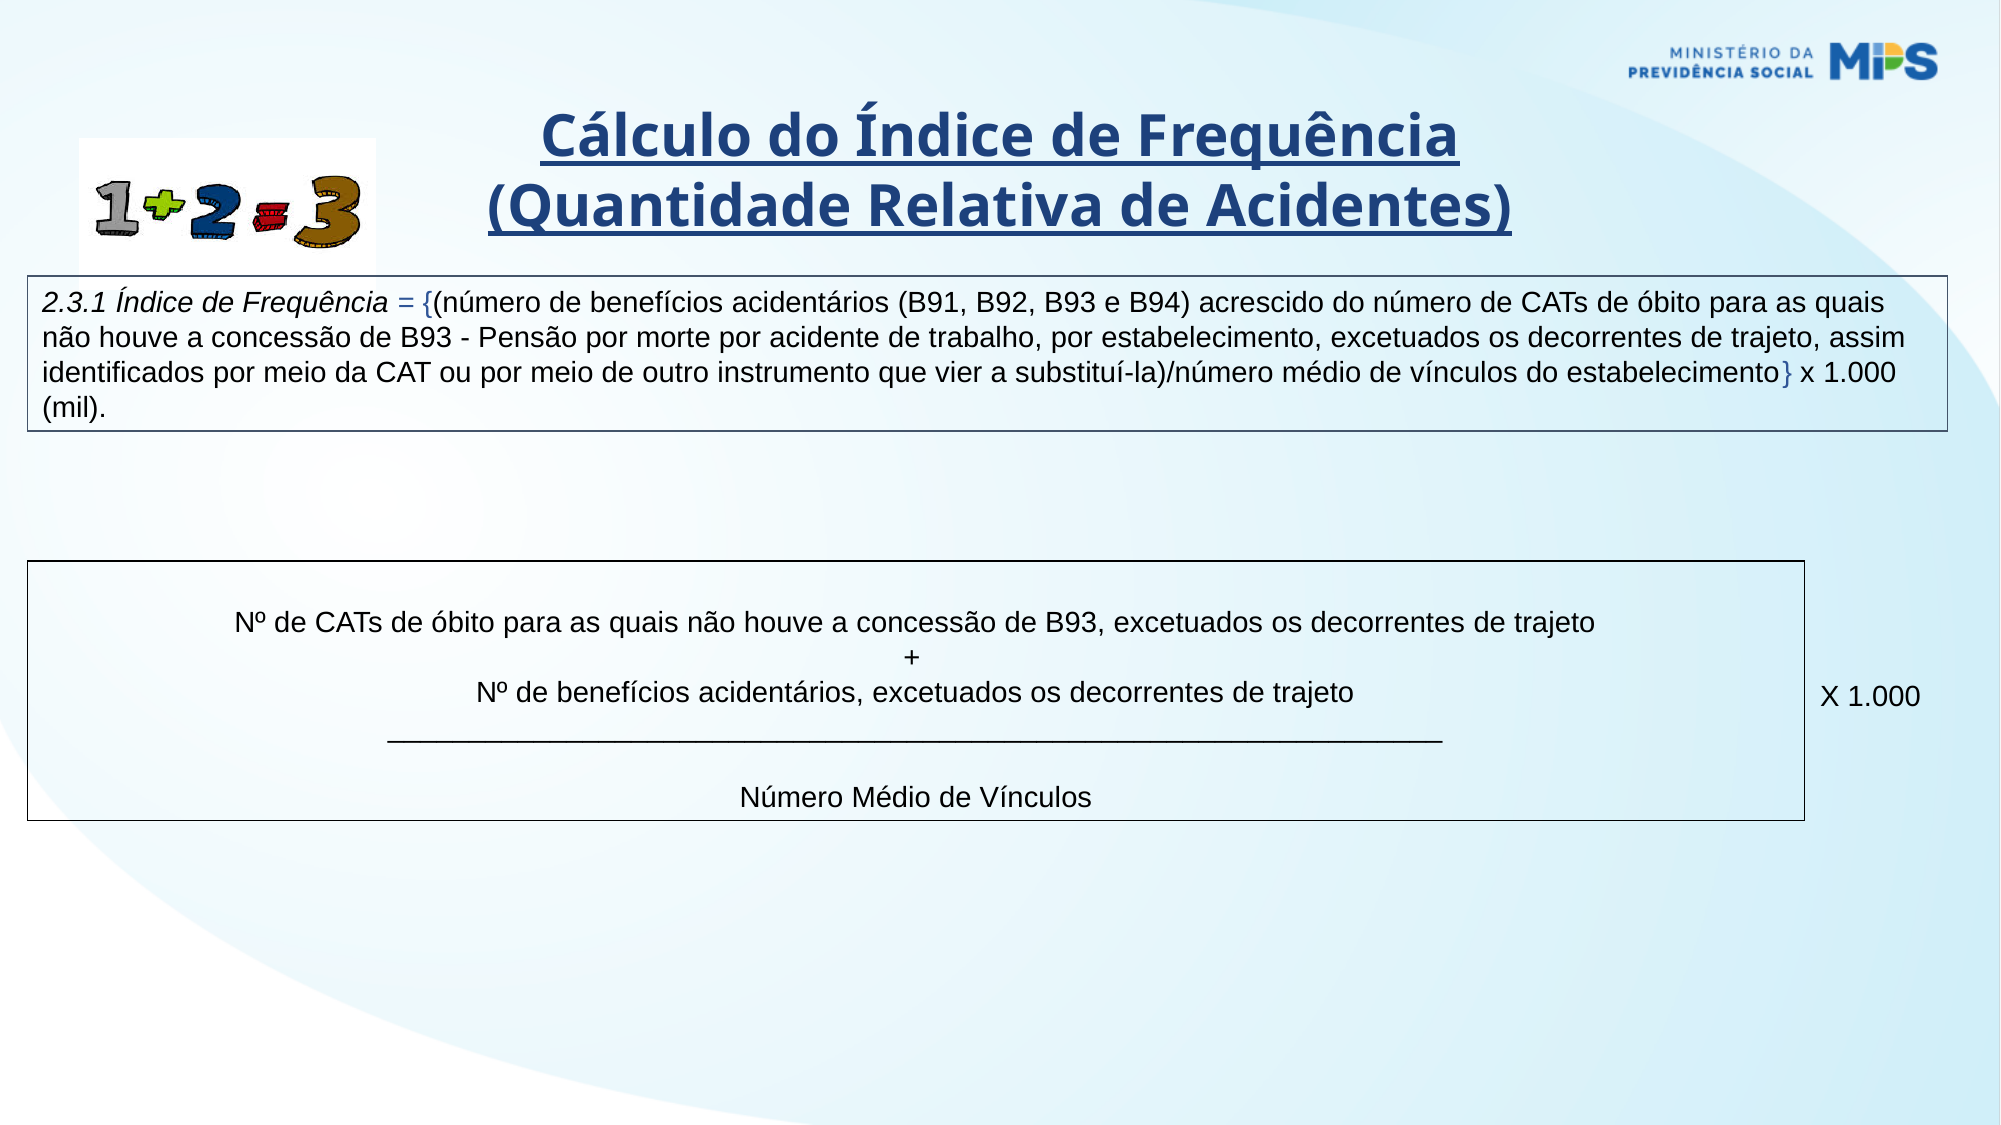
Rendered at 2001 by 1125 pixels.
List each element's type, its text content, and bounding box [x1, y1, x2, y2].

text_box 2.3.1 Índice de Frequência = {(número de benefícios acidentários (B91, B92, B93 e B94) acrescido do número de CATs de óbito para as quais não houve a concessão de B93 - Pensão por morte por acidente de trabalho, por estabelecimento, excetuados os decorrentes de trajeto, assim identificados por meio da CAT ou por meio de outro instrumento que vier a substituí-la)/número médio de vínculos do estabelecimento} x 1.000 (mil). [27, 276, 1948, 431]
picture [0, 0, 2001, 1125]
text_box X 1.000 [1805, 670, 1936, 720]
text_box Cálculo do Índice de Frequência (Quantidade Relativa de Acidentes) [144, 91, 1856, 246]
text_box Nº de CATs de óbito para as quais não houve a concessão de B93, excetuados os decorrentes de trajeto + Nº de benefícios acidentários, excetuados os decorrentes de trajeto _________________________________________________________________ Número Médio de Vínculos [27, 560, 1805, 821]
